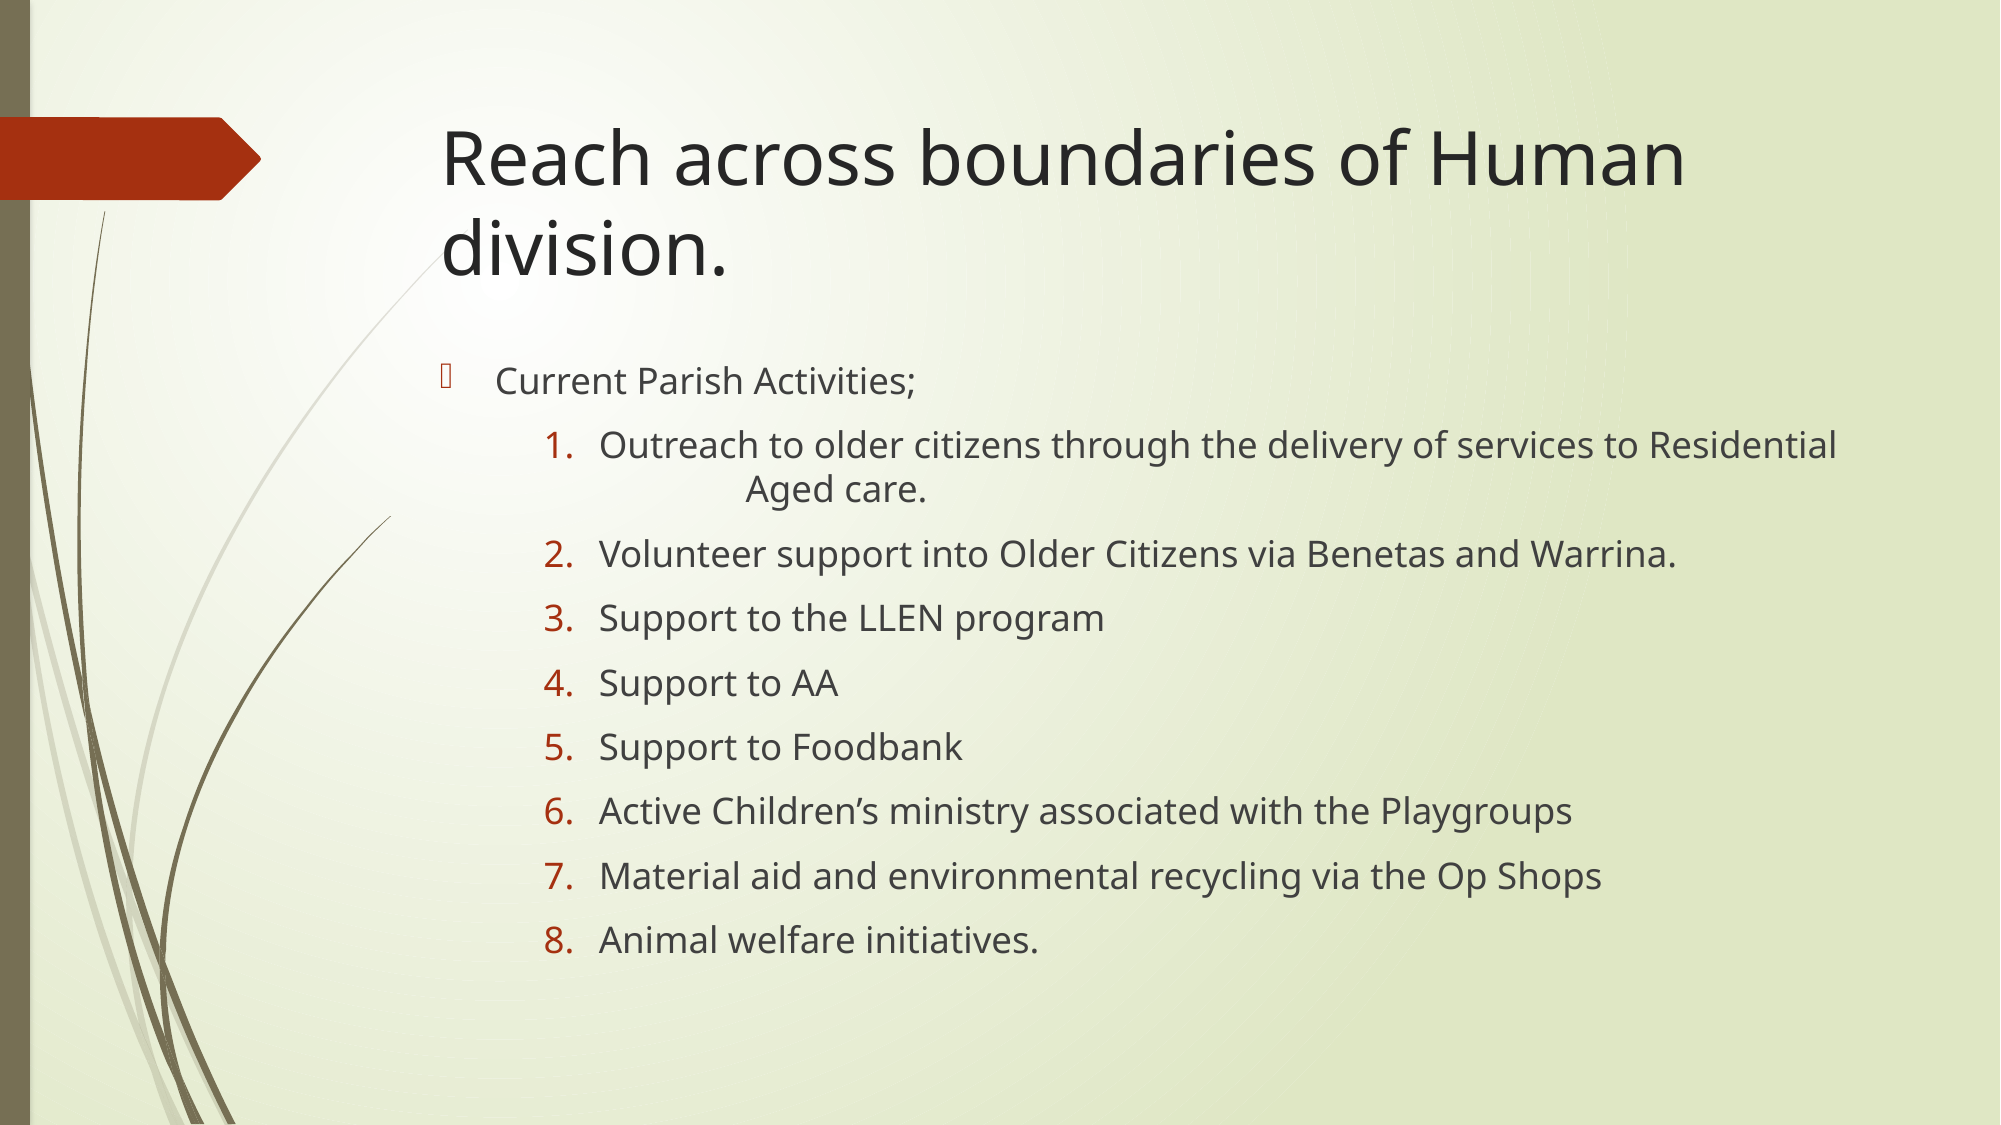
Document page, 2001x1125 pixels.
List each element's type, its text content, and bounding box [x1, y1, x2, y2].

list Current Parish Activities; Outreach to older citizens through the delivery of services to Residential Aged care. Volunteer support into Older Citizens via Benetas and Warrina. Support to the LLEN program Support to AA Support to Foodbank Active Children’s ministry associated with the Playgroups Material aid and environmental recycling via the Op Shops Animal welfare initiatives. [424, 350, 1888, 970]
title Reach across boundaries of Human division. [425, 102, 1888, 313]
